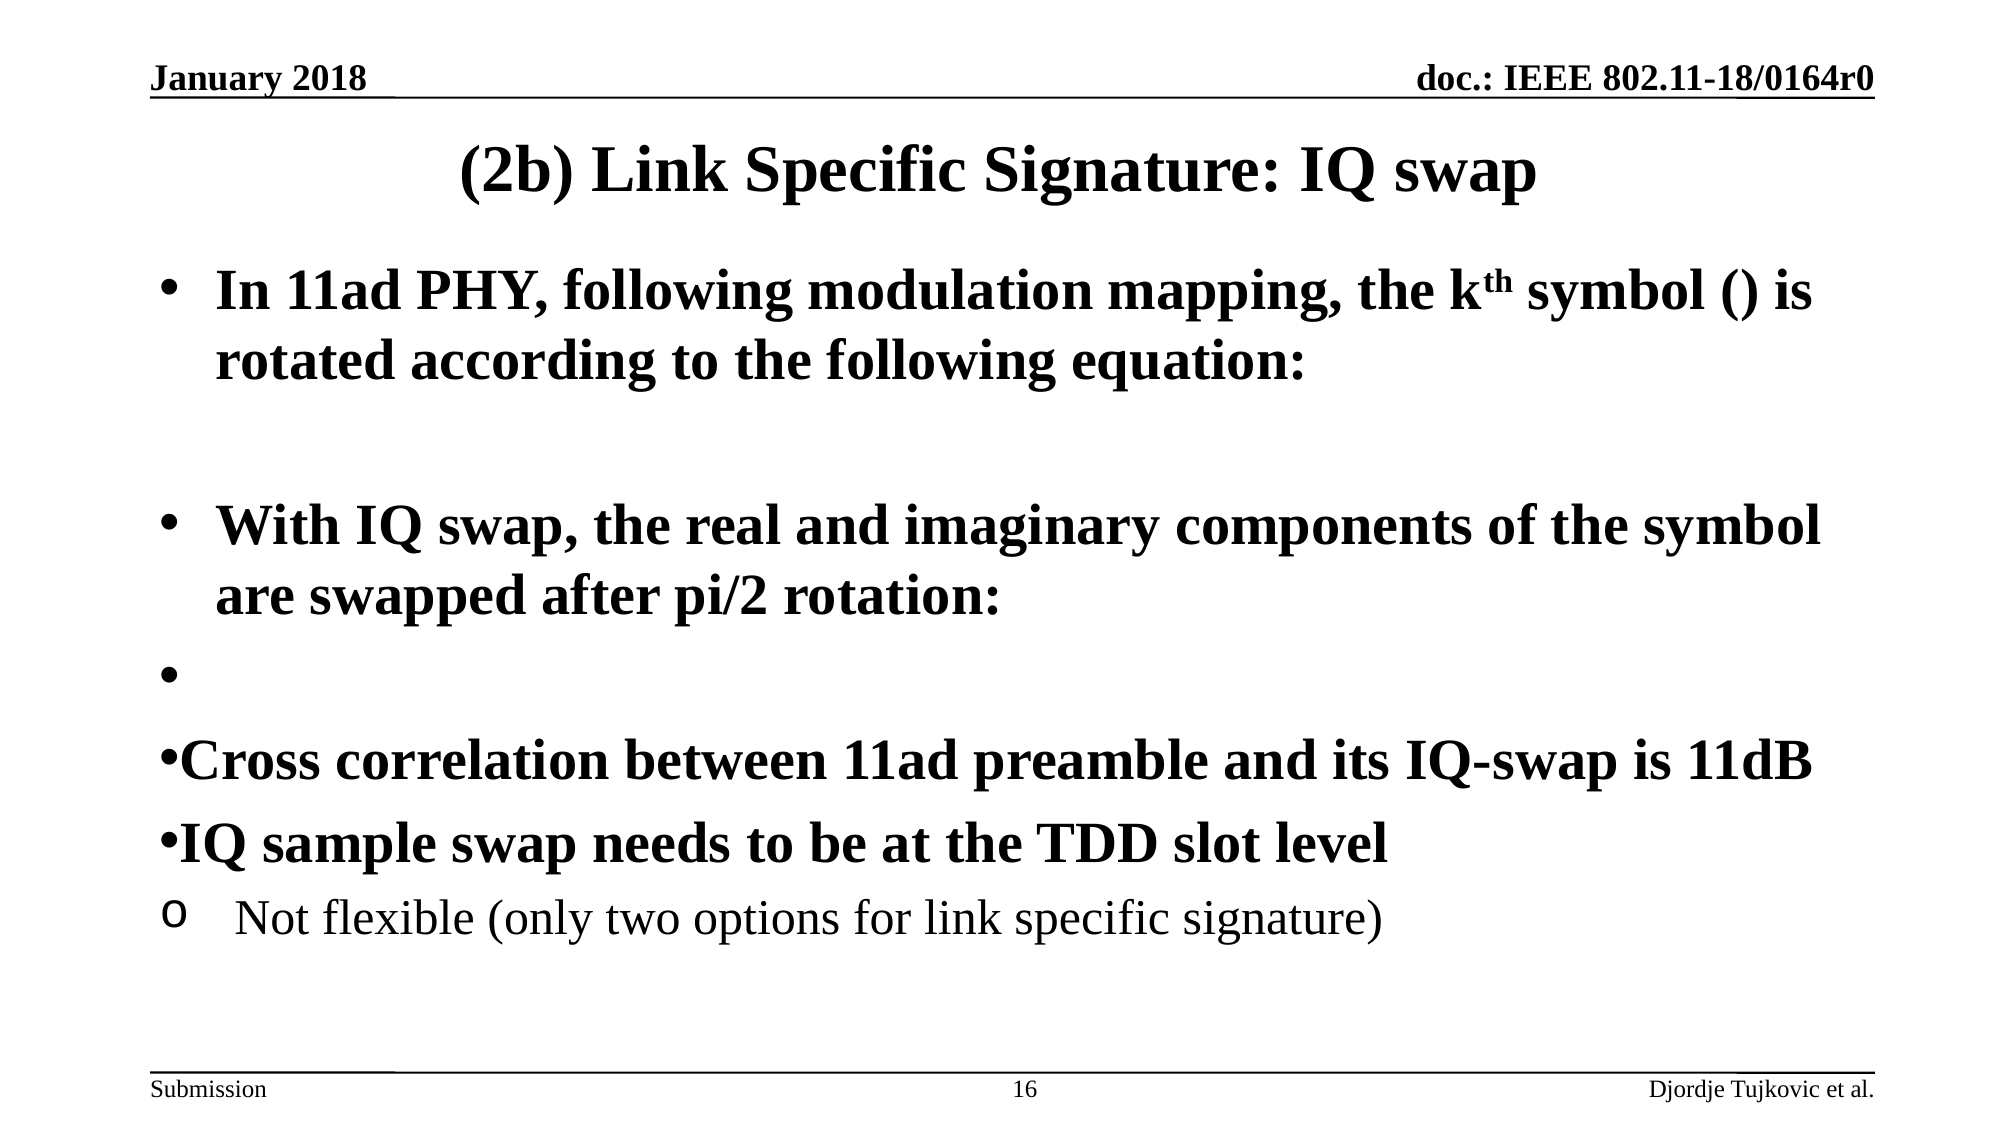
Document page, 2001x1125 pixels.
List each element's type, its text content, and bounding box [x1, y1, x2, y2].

footer Djordje Tujkovic et al. [1169, 1072, 1876, 1111]
title (2b) Link Specific Signature: IQ swap [0, 104, 2000, 227]
slide_number 16 [936, 1072, 1113, 1111]
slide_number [149, 59, 750, 98]
